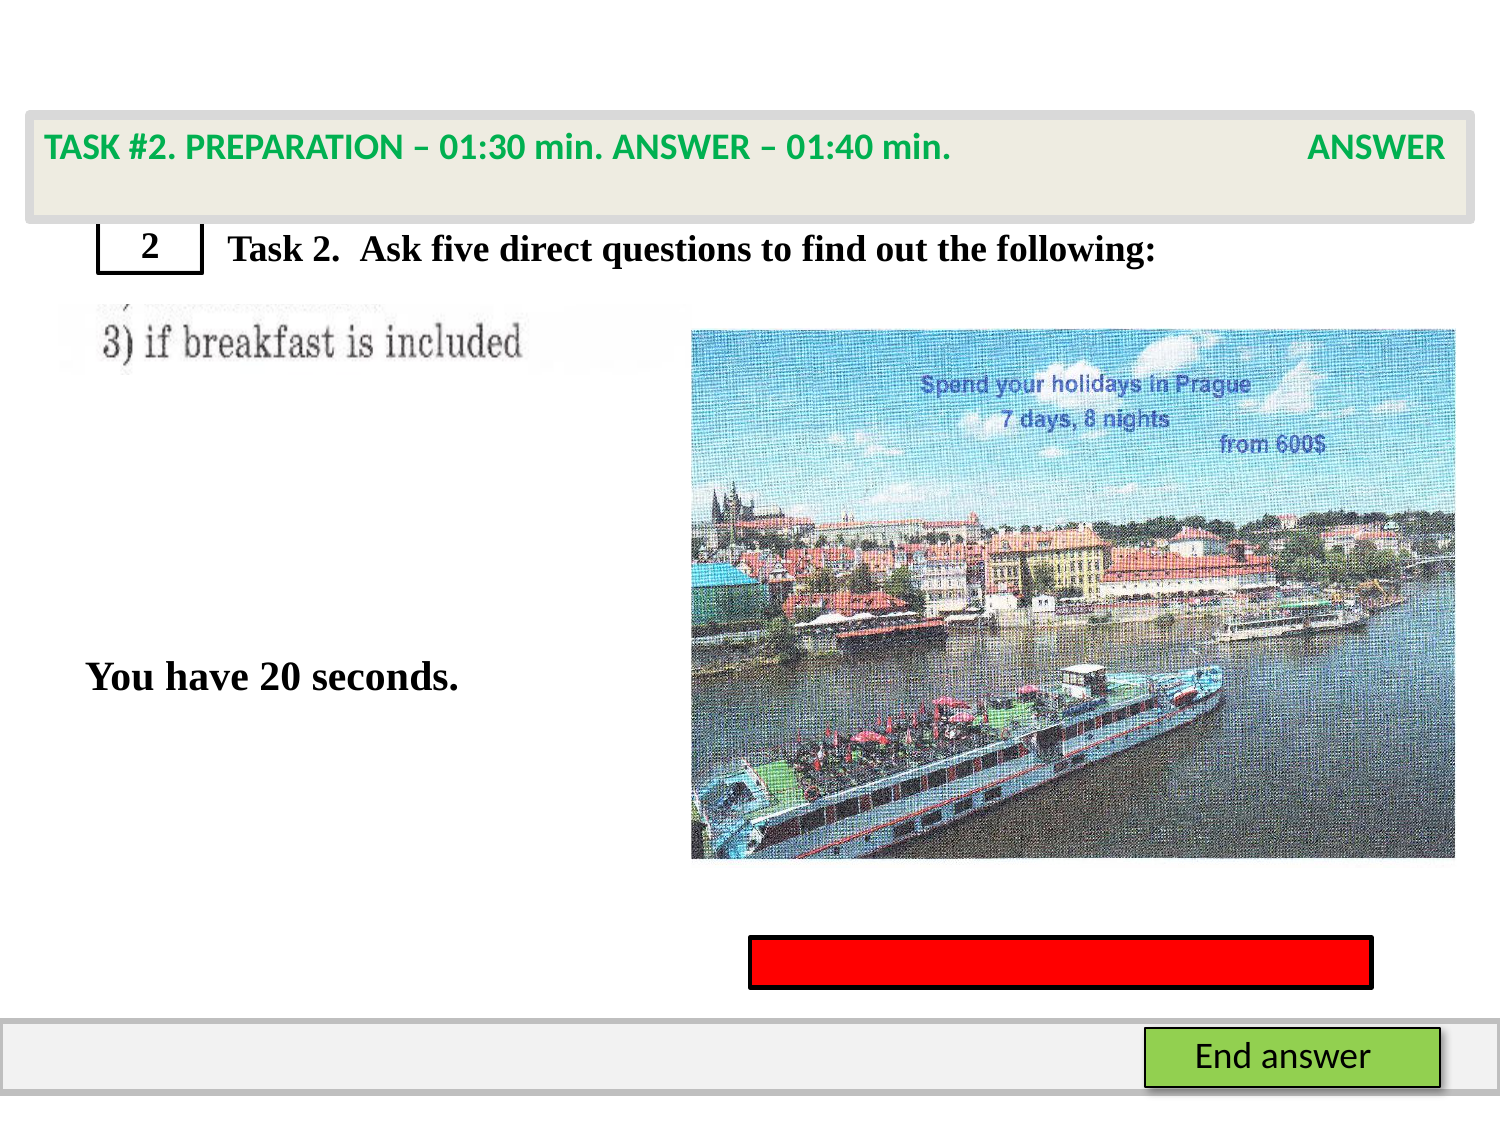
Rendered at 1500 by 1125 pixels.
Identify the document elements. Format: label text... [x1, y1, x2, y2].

text_box [1143, 1026, 1442, 1089]
list Task 2. Ask five direct questions to find out the following: You have 20 seconds. [69, 385, 1430, 1019]
picture [58, 304, 1457, 868]
picture [96, 212, 204, 275]
text_box TASK #2. PREPARATION – 01:30 min. ANSWER – 01:40 min. ANSWER [29, 115, 1471, 220]
text_box [0, 1019, 1500, 1095]
text_box [748, 935, 1374, 990]
list Task 2. Ask five direct questions to find out the following: You have 20 seconds. [69, 220, 1430, 326]
text_box End answer [1180, 1023, 1449, 1084]
